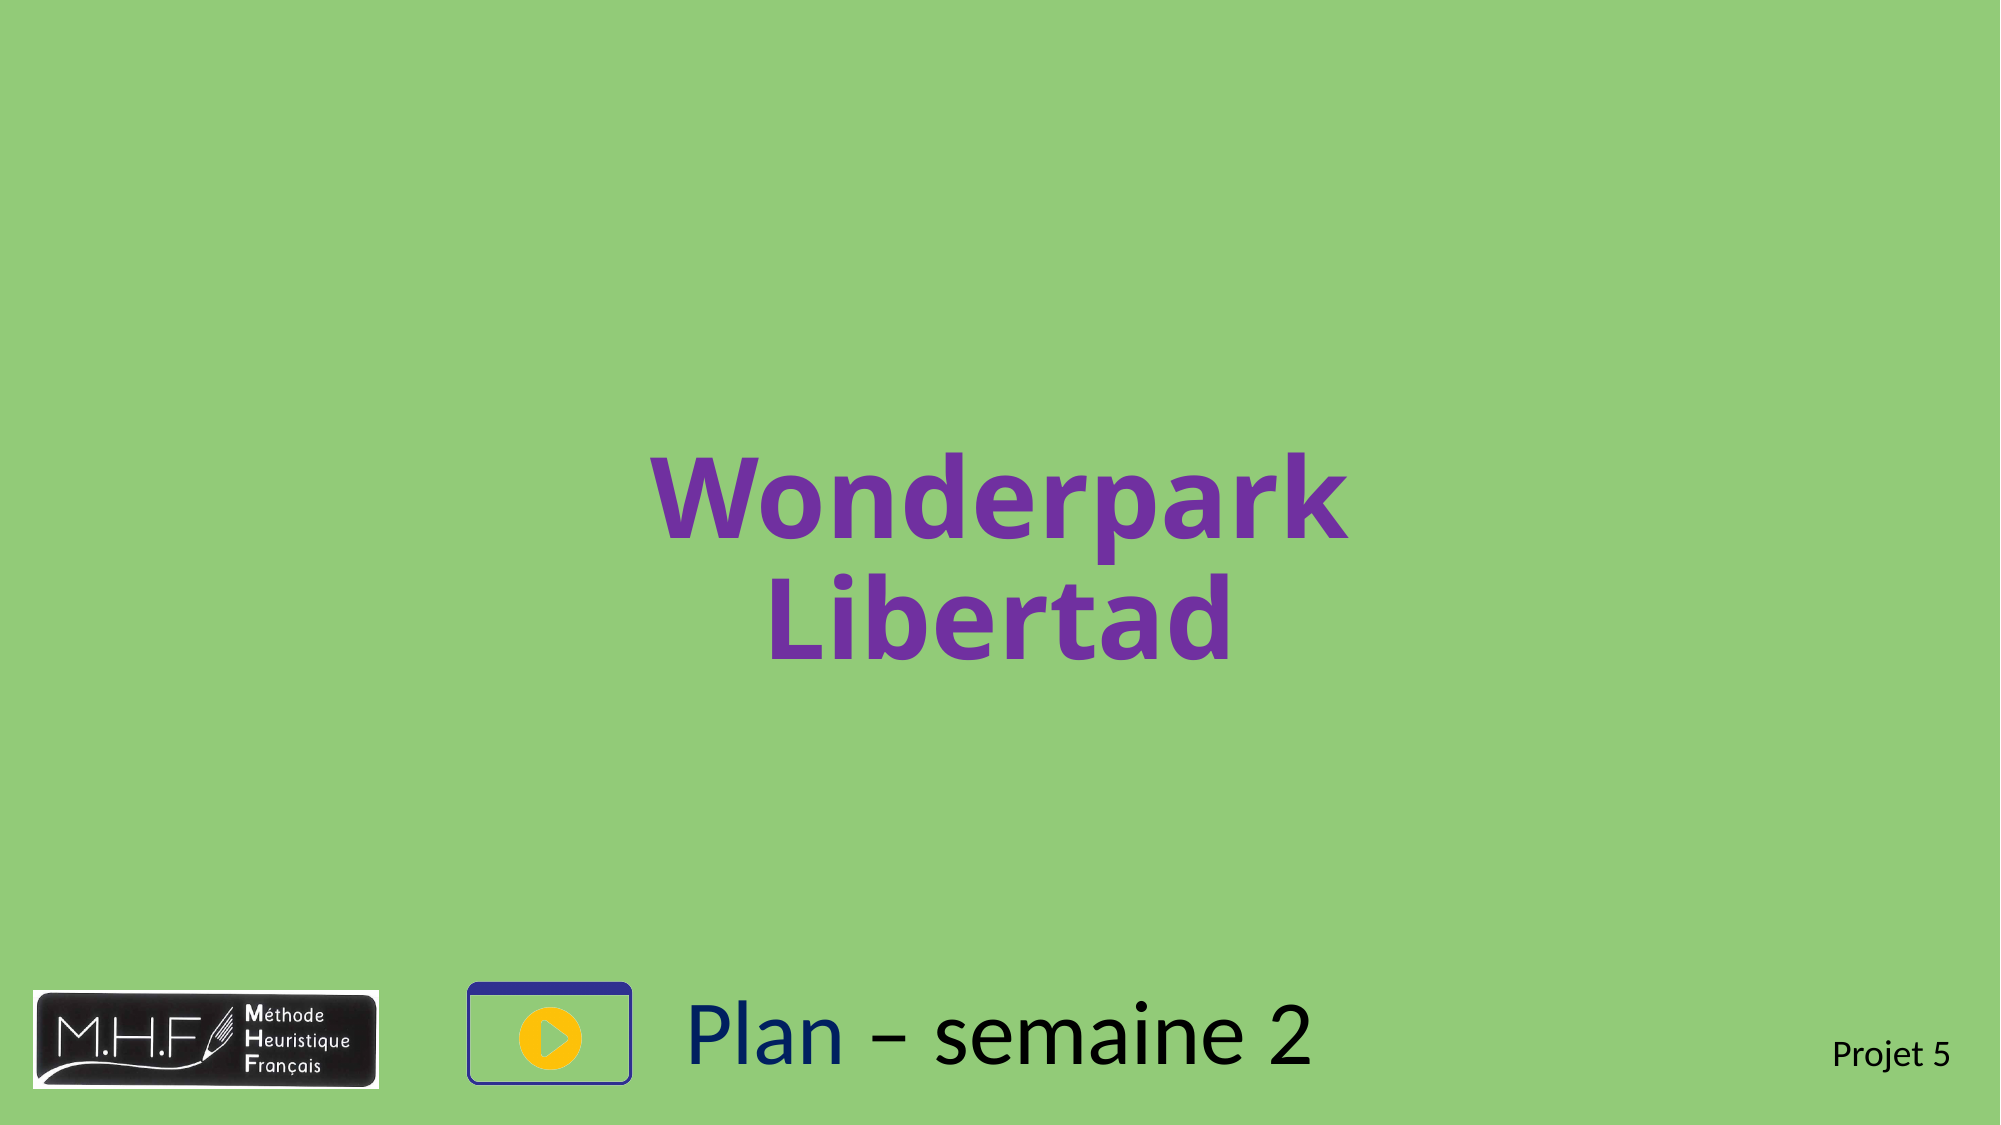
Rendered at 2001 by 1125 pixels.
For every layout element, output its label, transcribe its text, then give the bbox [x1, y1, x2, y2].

picture [463, 977, 638, 1089]
title Wonderpark Libertad [249, 325, 1750, 800]
subtitle Plan – semaine 2 [249, 978, 1750, 1102]
picture [33, 990, 379, 1089]
text_box Projet 5 [1362, 1021, 1967, 1082]
